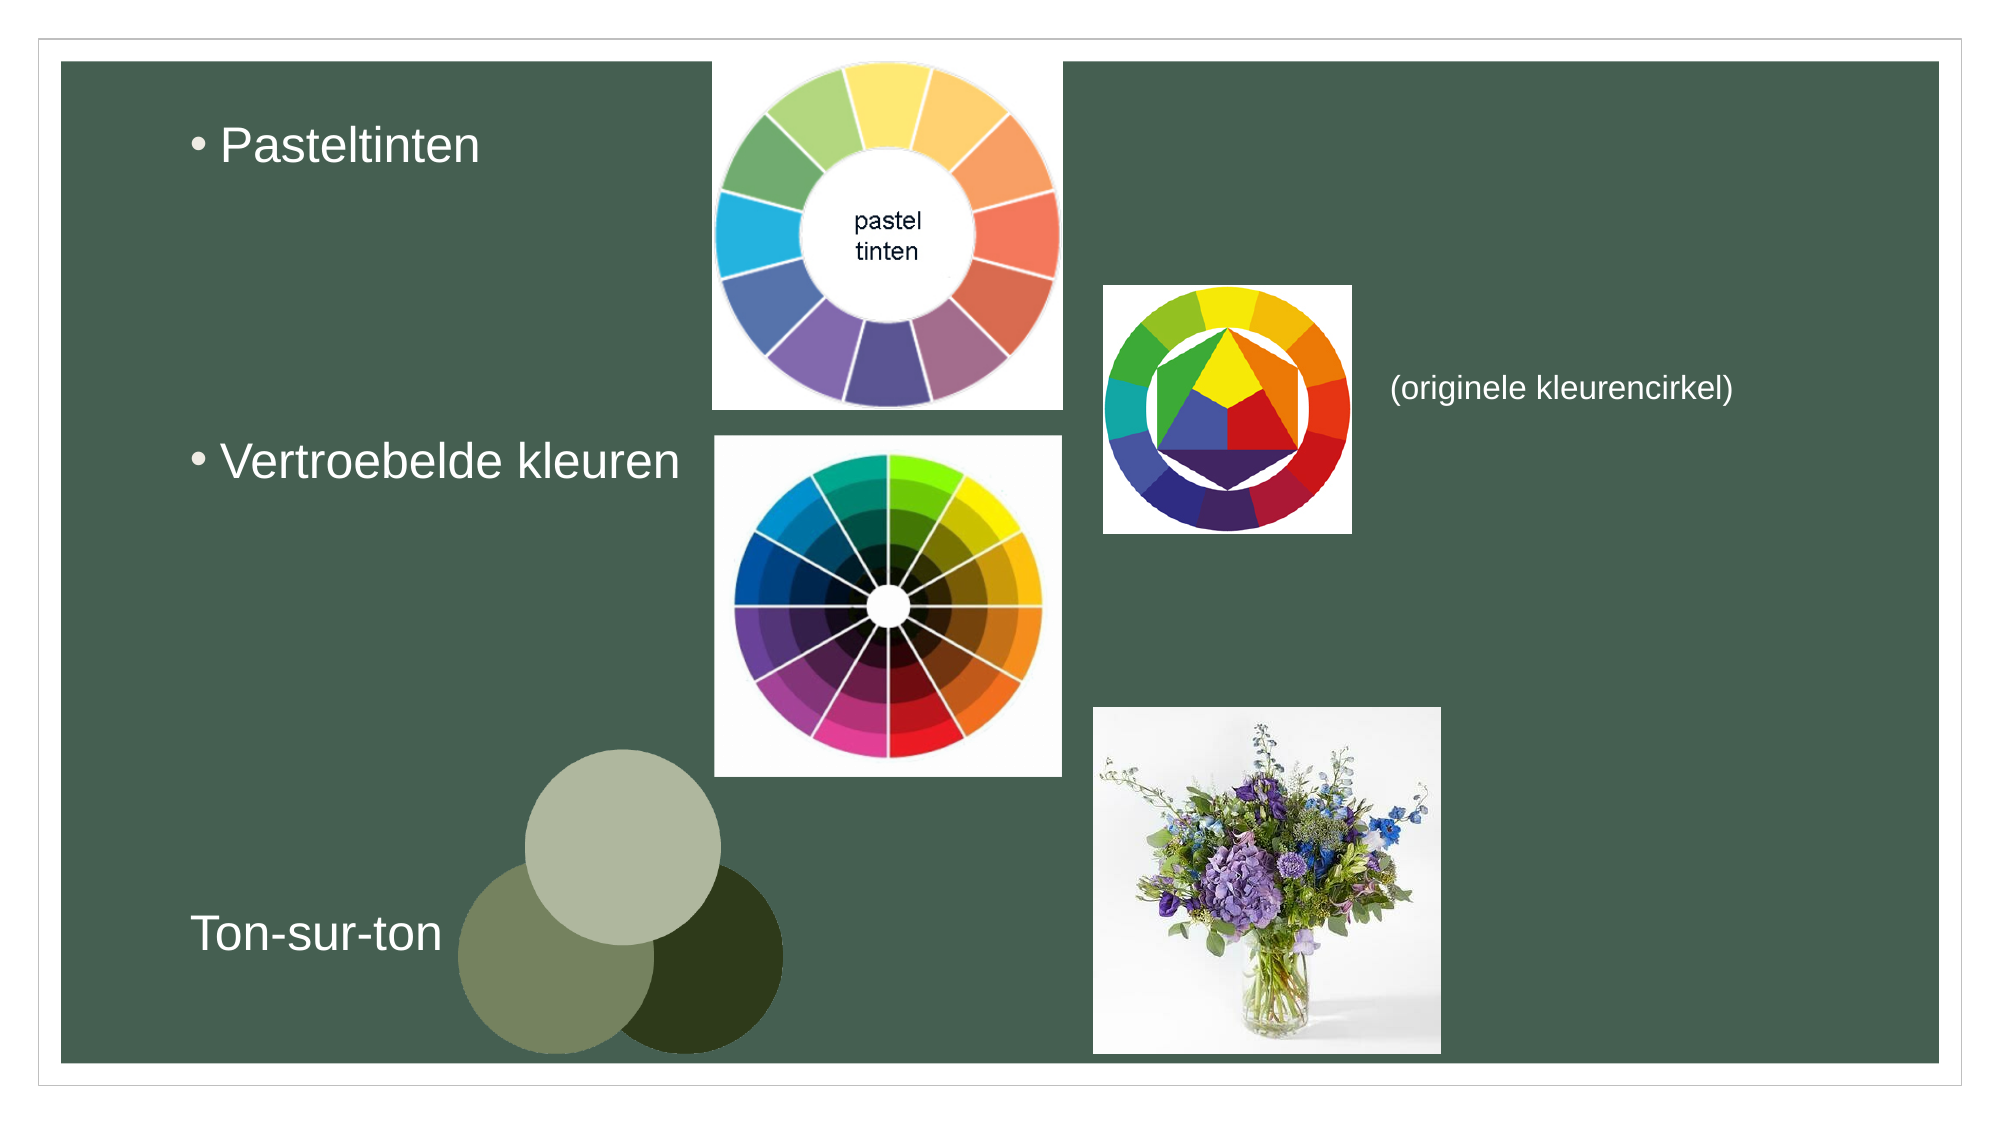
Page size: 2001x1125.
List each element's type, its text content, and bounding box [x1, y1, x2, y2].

picture [1103, 285, 1352, 534]
picture [712, 59, 1063, 410]
picture [458, 433, 1061, 1054]
list Pasteltinten (originele kleurencirkel) Vertroebelde kleuren Ton-sur-ton [174, 105, 1825, 990]
picture [1093, 707, 1441, 1054]
